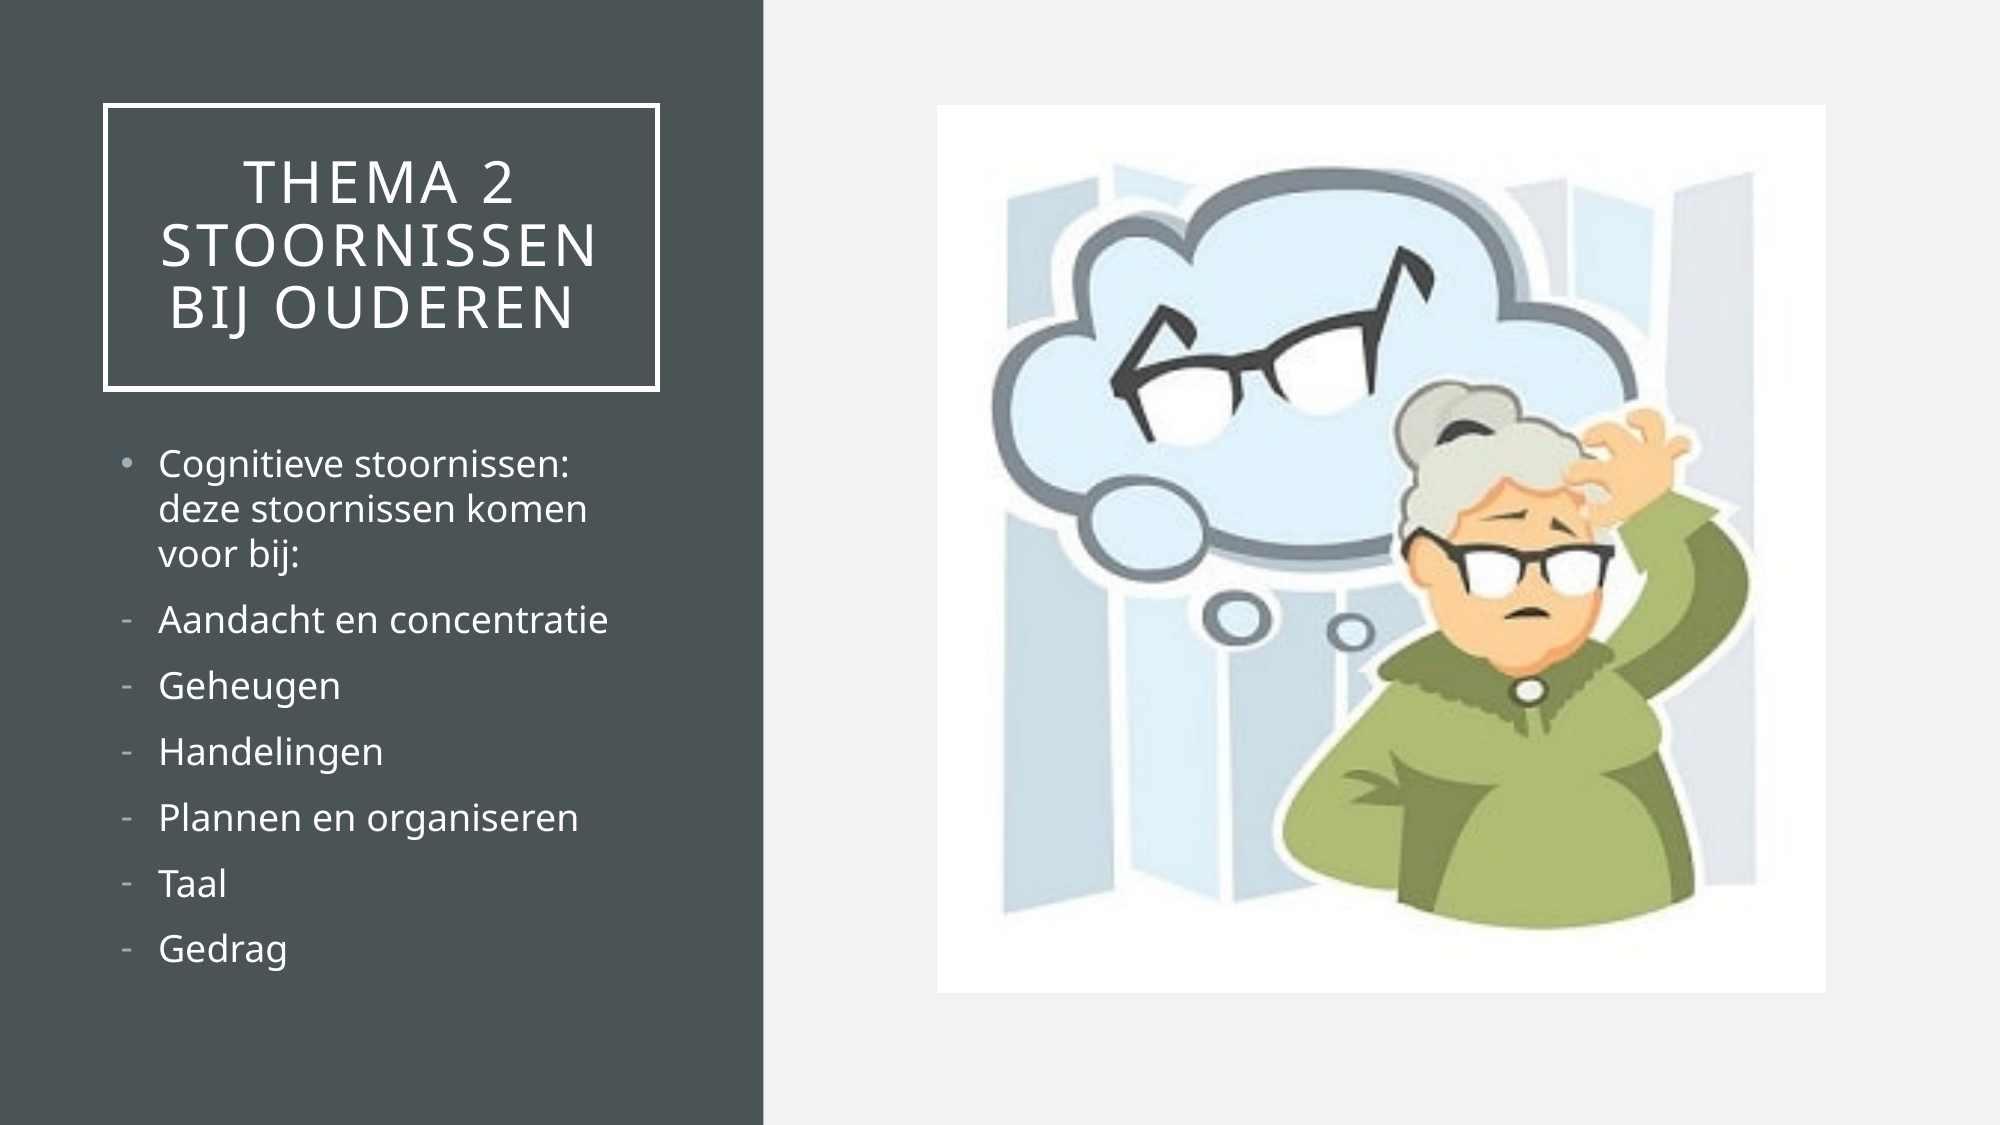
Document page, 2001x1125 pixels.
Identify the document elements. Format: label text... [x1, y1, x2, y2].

text_box [0, 0, 764, 1125]
picture [937, 105, 1826, 993]
text_box [764, 0, 2000, 1125]
title Thema 2 stoornissen bij ouderen [103, 103, 660, 392]
list Cognitieve stoornissen: deze stoornissen komen voor bij: Aandacht en concentratie Geheugen Handelingen Plannen en organiseren Taal Gedrag [105, 432, 658, 994]
